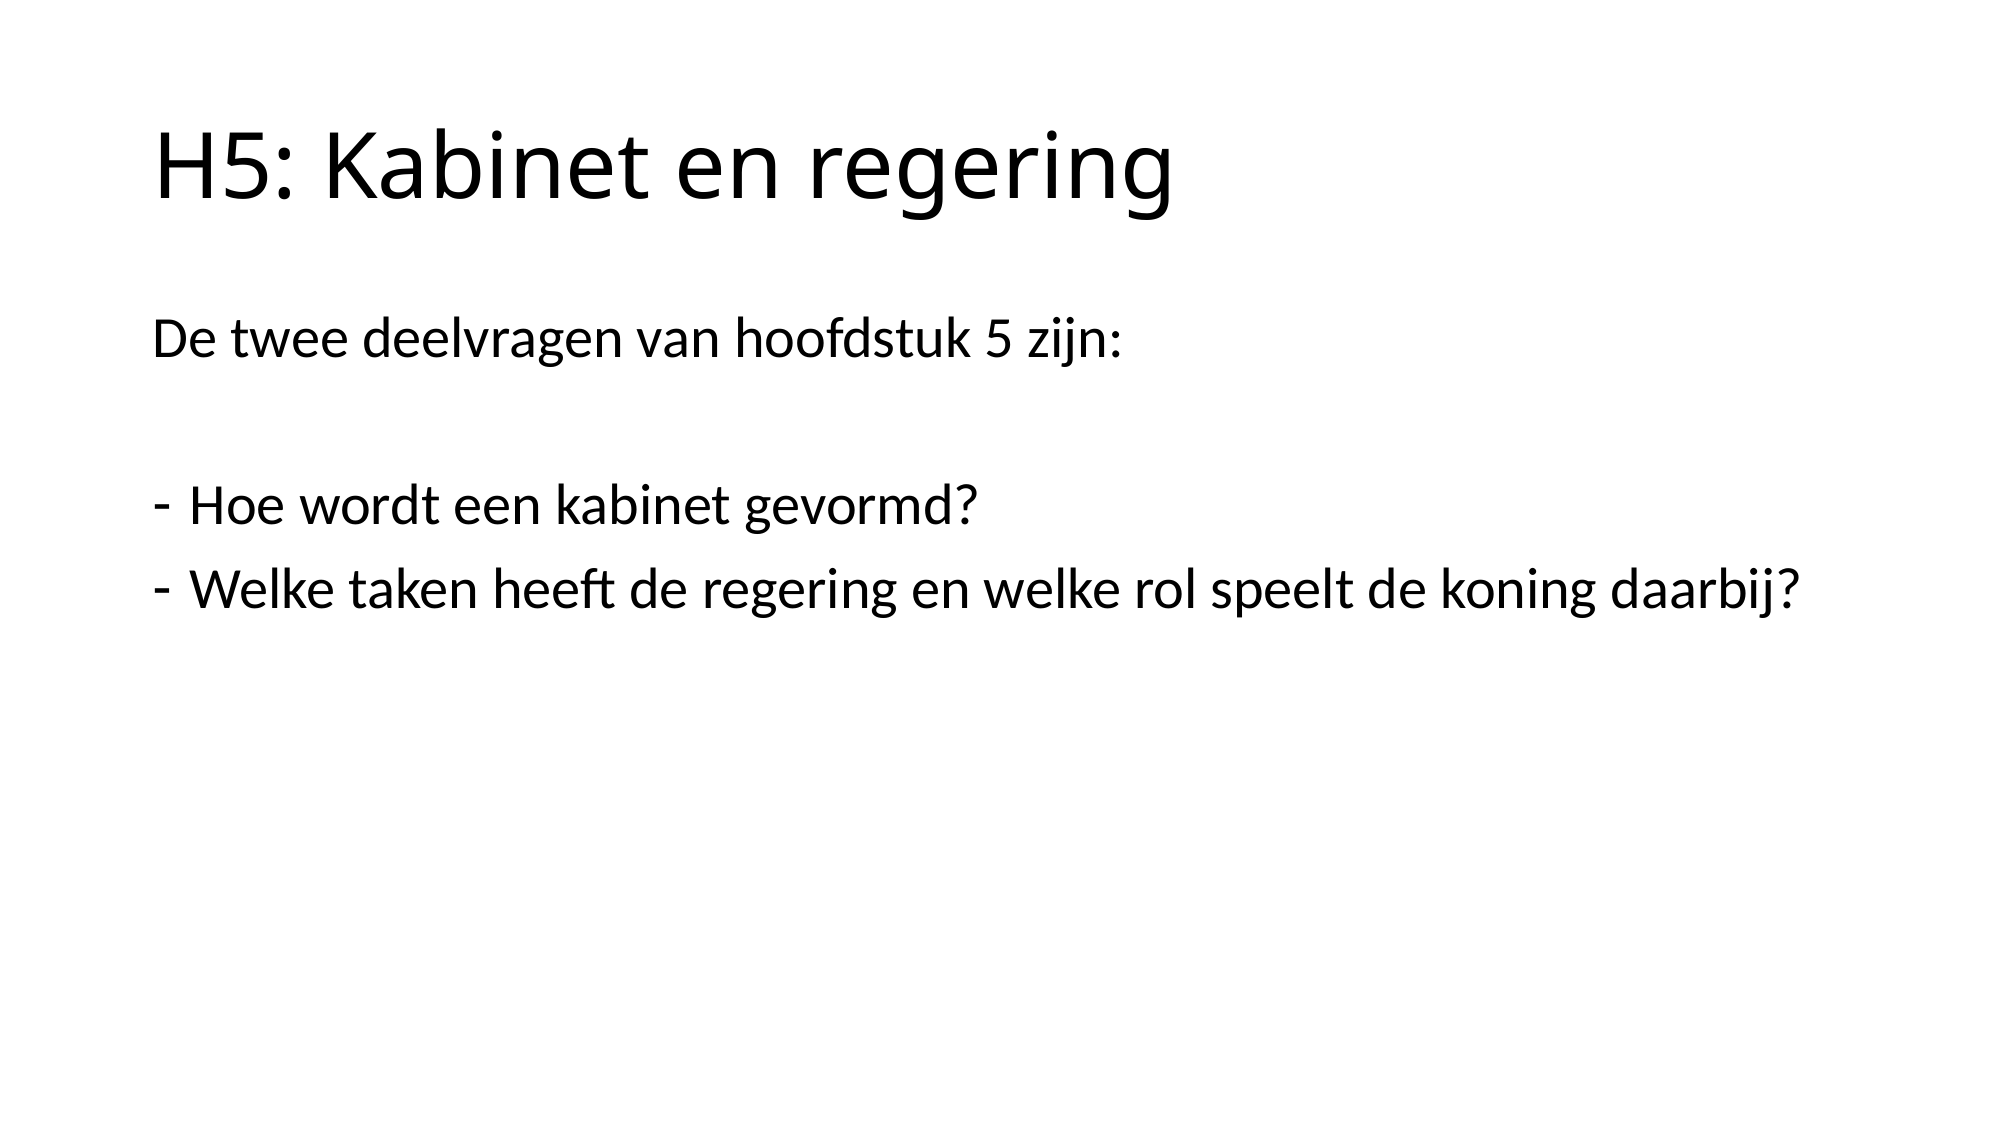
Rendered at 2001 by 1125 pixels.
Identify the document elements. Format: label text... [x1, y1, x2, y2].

title H5: Kabinet en regering [137, 59, 1863, 278]
list De twee deelvragen van hoofdstuk 5 zijn: Hoe wordt een kabinet gevormd? Welke taken heeft de regering en welke rol speelt de koning daarbij? [137, 299, 1863, 1014]
